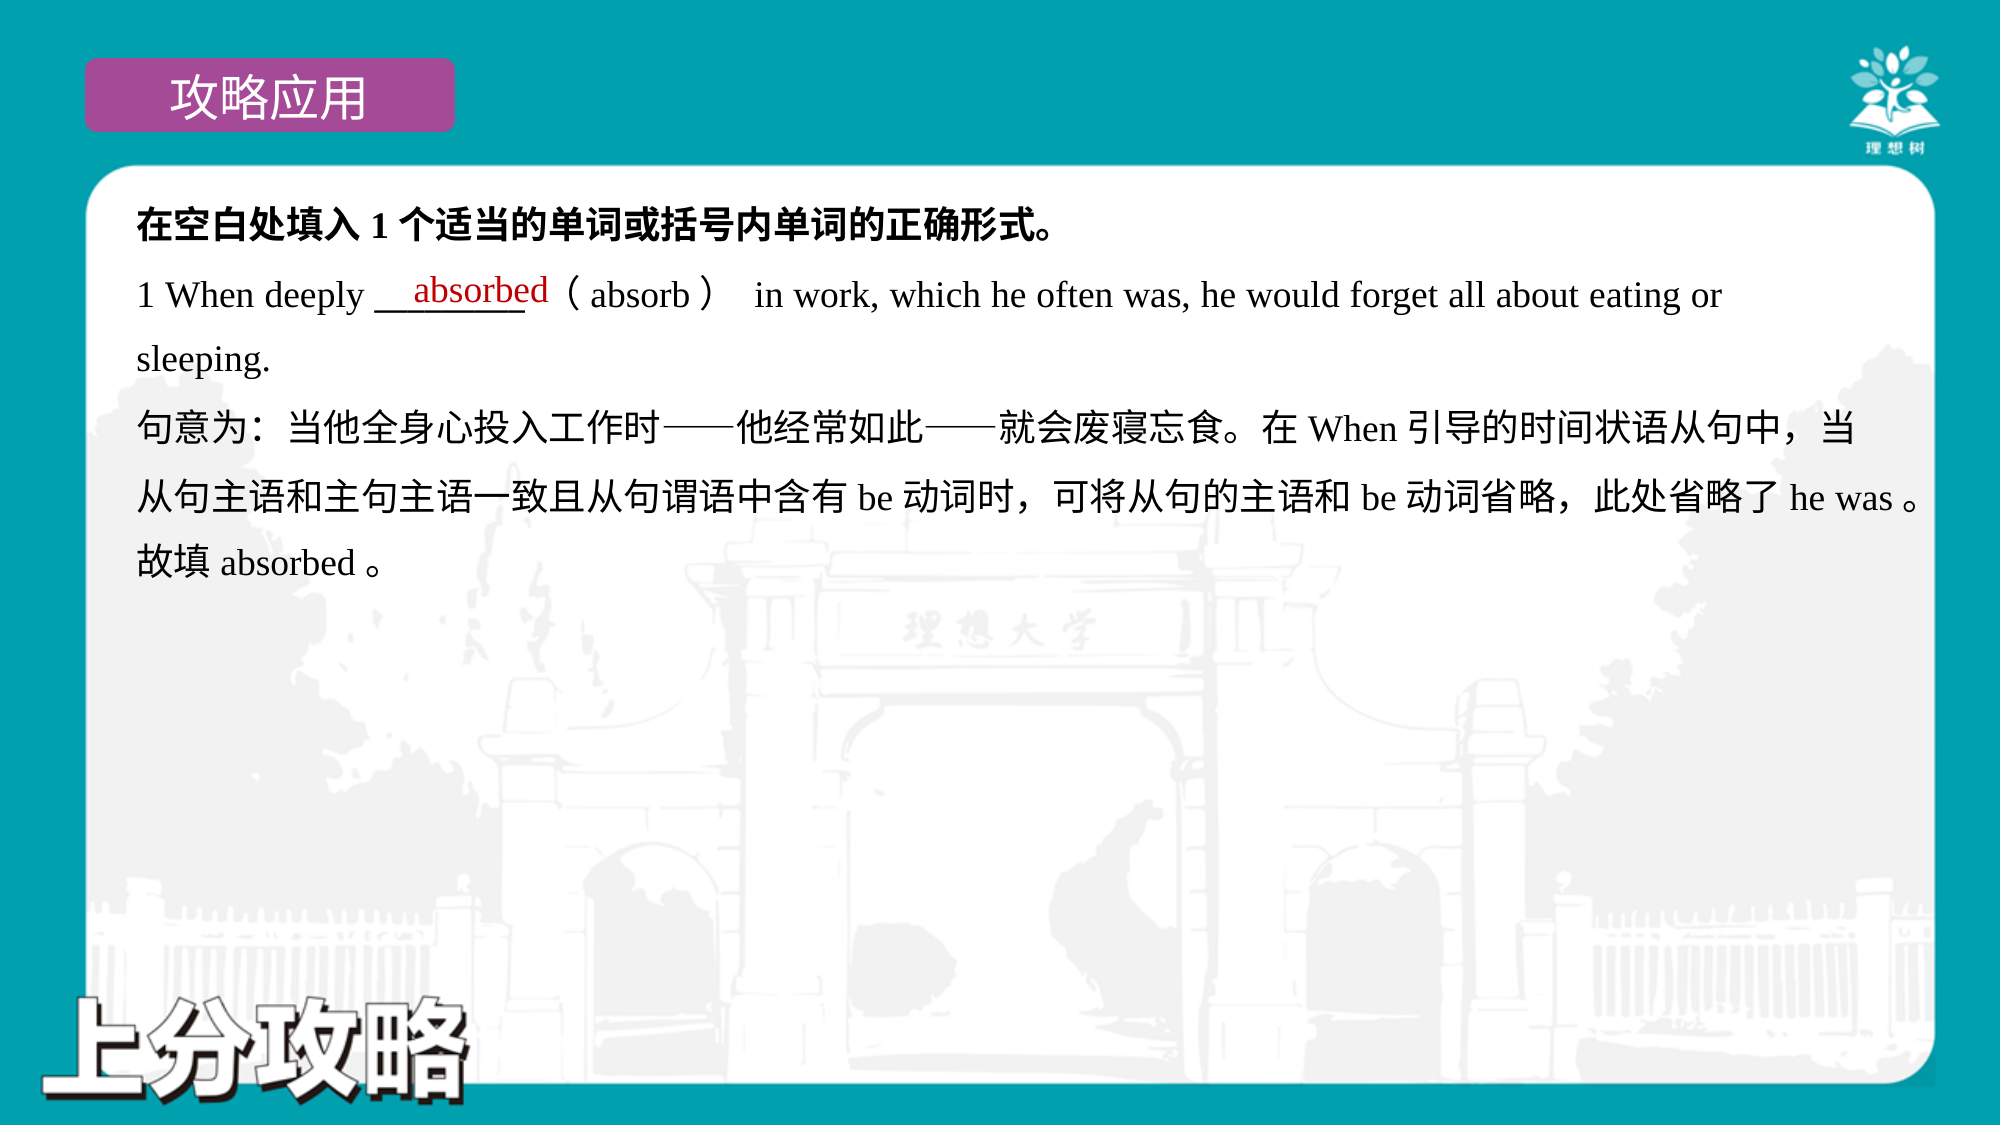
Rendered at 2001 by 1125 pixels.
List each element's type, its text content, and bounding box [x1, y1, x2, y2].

text_box absorbed [399, 240, 563, 303]
picture [0, 0, 2000, 1125]
text_box 在空白处填入1个适当的单词或括号内单词的正确形式。 1 When deeply _________ （absorb） in work, which he often was, he would forget all about eating or sleeping. [136, 177, 1865, 373]
text_box 句意为：当他全身心投入工作时——他经常如此——就会废寝忘食。在When引导的时间状语从句中，当 从句主语和主句主语一致且从句谓语中含有be动词时，可将从句的主语和be动词省略，此处省略了he was。 故填absorbed。 [136, 380, 1865, 576]
